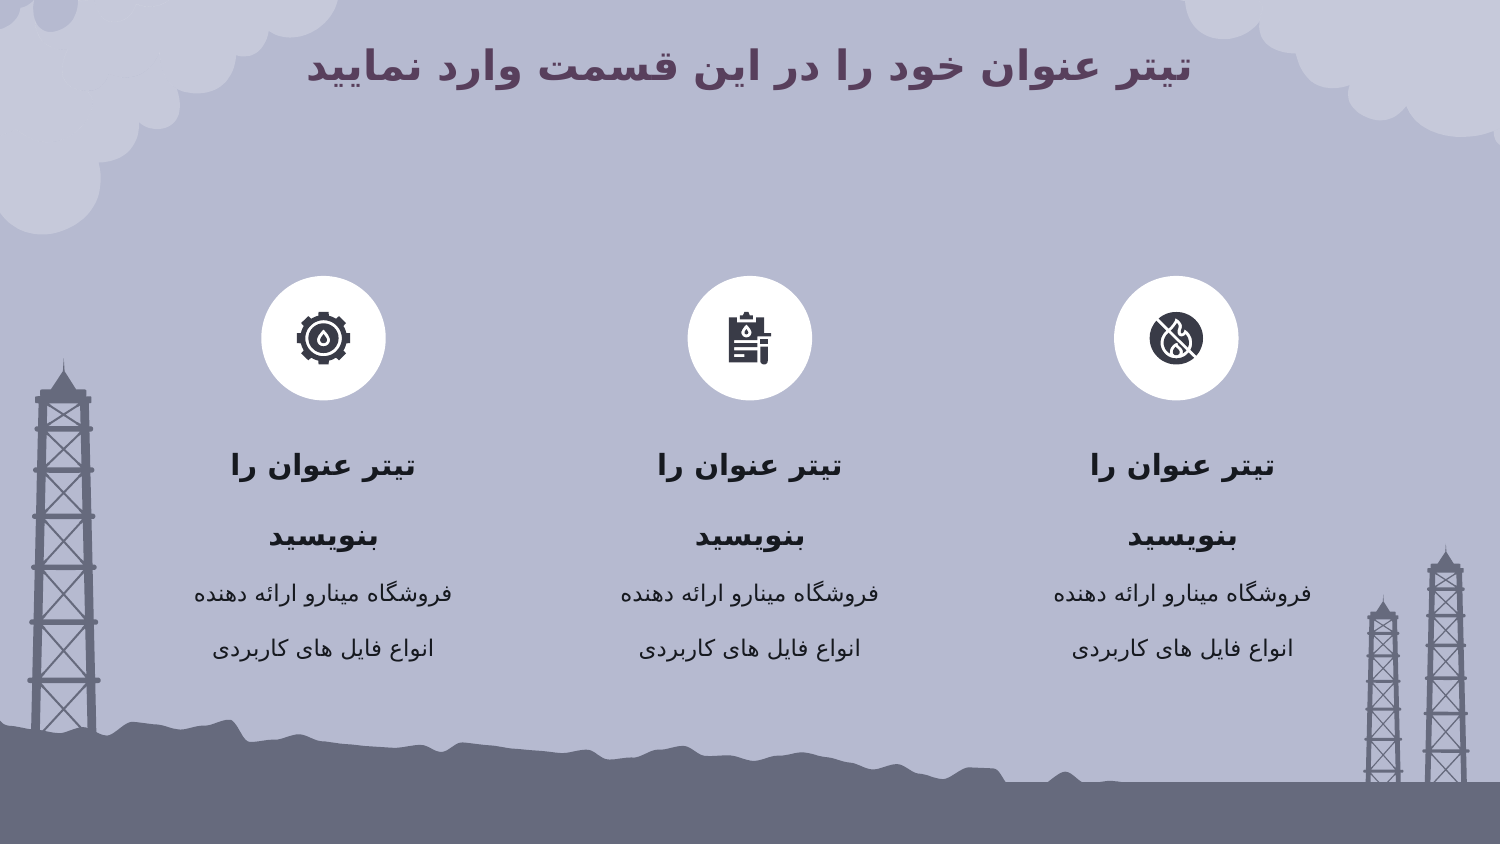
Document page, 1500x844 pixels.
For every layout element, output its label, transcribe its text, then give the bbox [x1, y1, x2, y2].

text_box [296, 311, 351, 365]
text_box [728, 311, 772, 365]
text_box [1114, 275, 1239, 401]
text_box [687, 275, 813, 401]
text_box تیتر عنوان خود را در این قسمت وارد نمایید [0, 6, 1500, 96]
text_box تیتر عنوان را بنویسید فروشگاه مینارو ارائه دهنده انواع فایل های کاربردی [1030, 404, 1336, 669]
text_box تیتر عنوان را بنویسید فروشگاه مینارو ارائه دهنده انواع فایل های کاربردی [597, 404, 903, 669]
text_box [261, 275, 386, 401]
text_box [1149, 311, 1204, 365]
text_box تیتر عنوان را بنویسید فروشگاه مینارو ارائه دهنده انواع فایل های کاربردی [171, 404, 476, 669]
